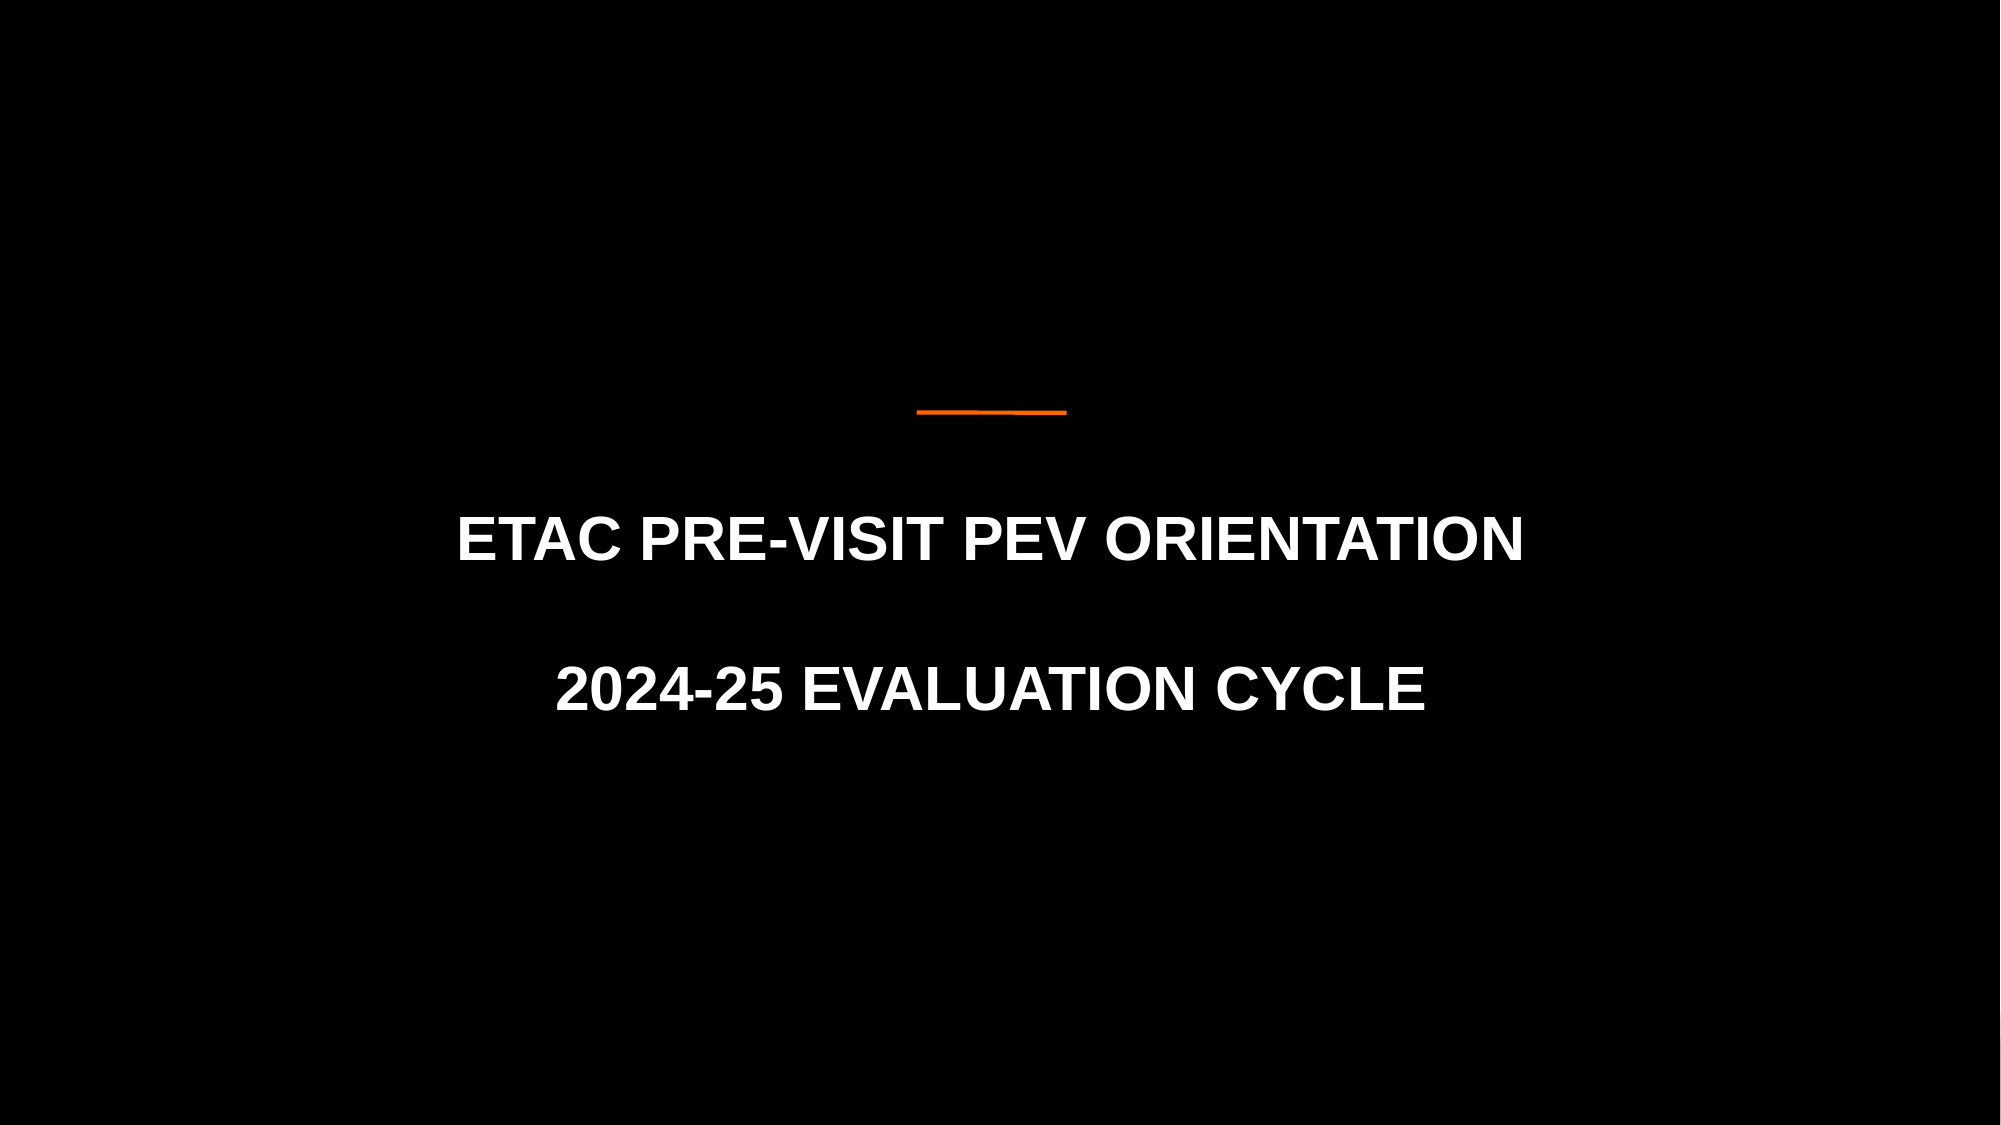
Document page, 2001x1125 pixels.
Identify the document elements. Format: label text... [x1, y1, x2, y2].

title ETAC PRE-VISIT PEV ORIENTATION 2024-25 EVALUATION CYCLE [249, 487, 1734, 734]
